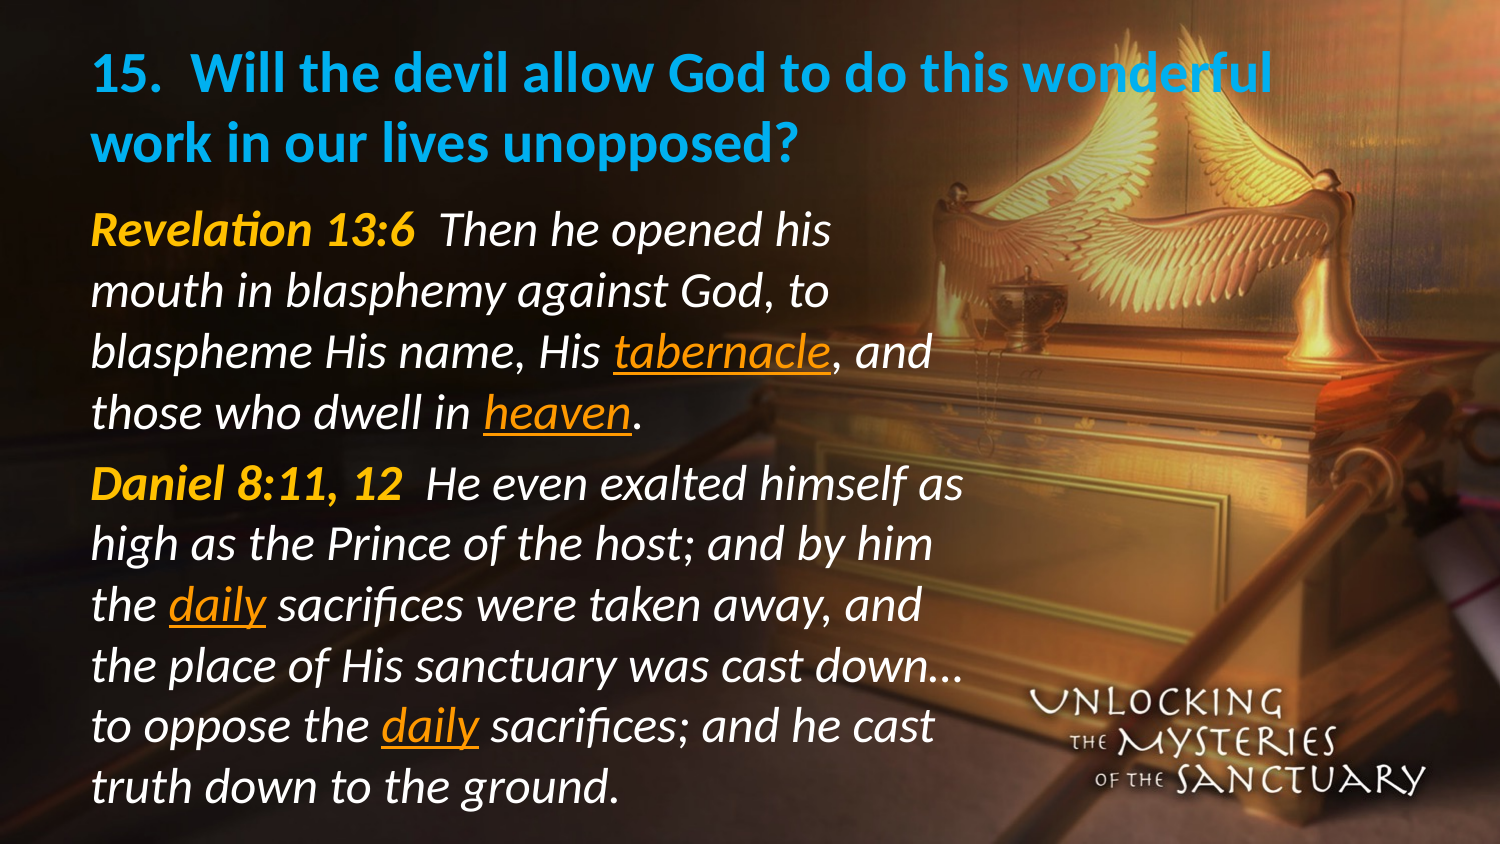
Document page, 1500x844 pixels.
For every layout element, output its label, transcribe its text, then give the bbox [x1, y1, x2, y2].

picture [0, 0, 1500, 844]
list Revelation 13:6 Then he opened his mouth in blasphemy against God, to blaspheme His name, His tabernacle, and those who dwell in heaven. Daniel 8:11, 12 He even exalted himself as high as the Prince of the host; and by him the daily sacrifices were taken away, and the place of His sanctuary was cast down…to oppose the daily sacrifices; and he cast truth down to the ground. [75, 188, 984, 844]
title 15. Will the devil allow God to do this wonderful work in our lives unopposed? [75, 33, 1425, 175]
